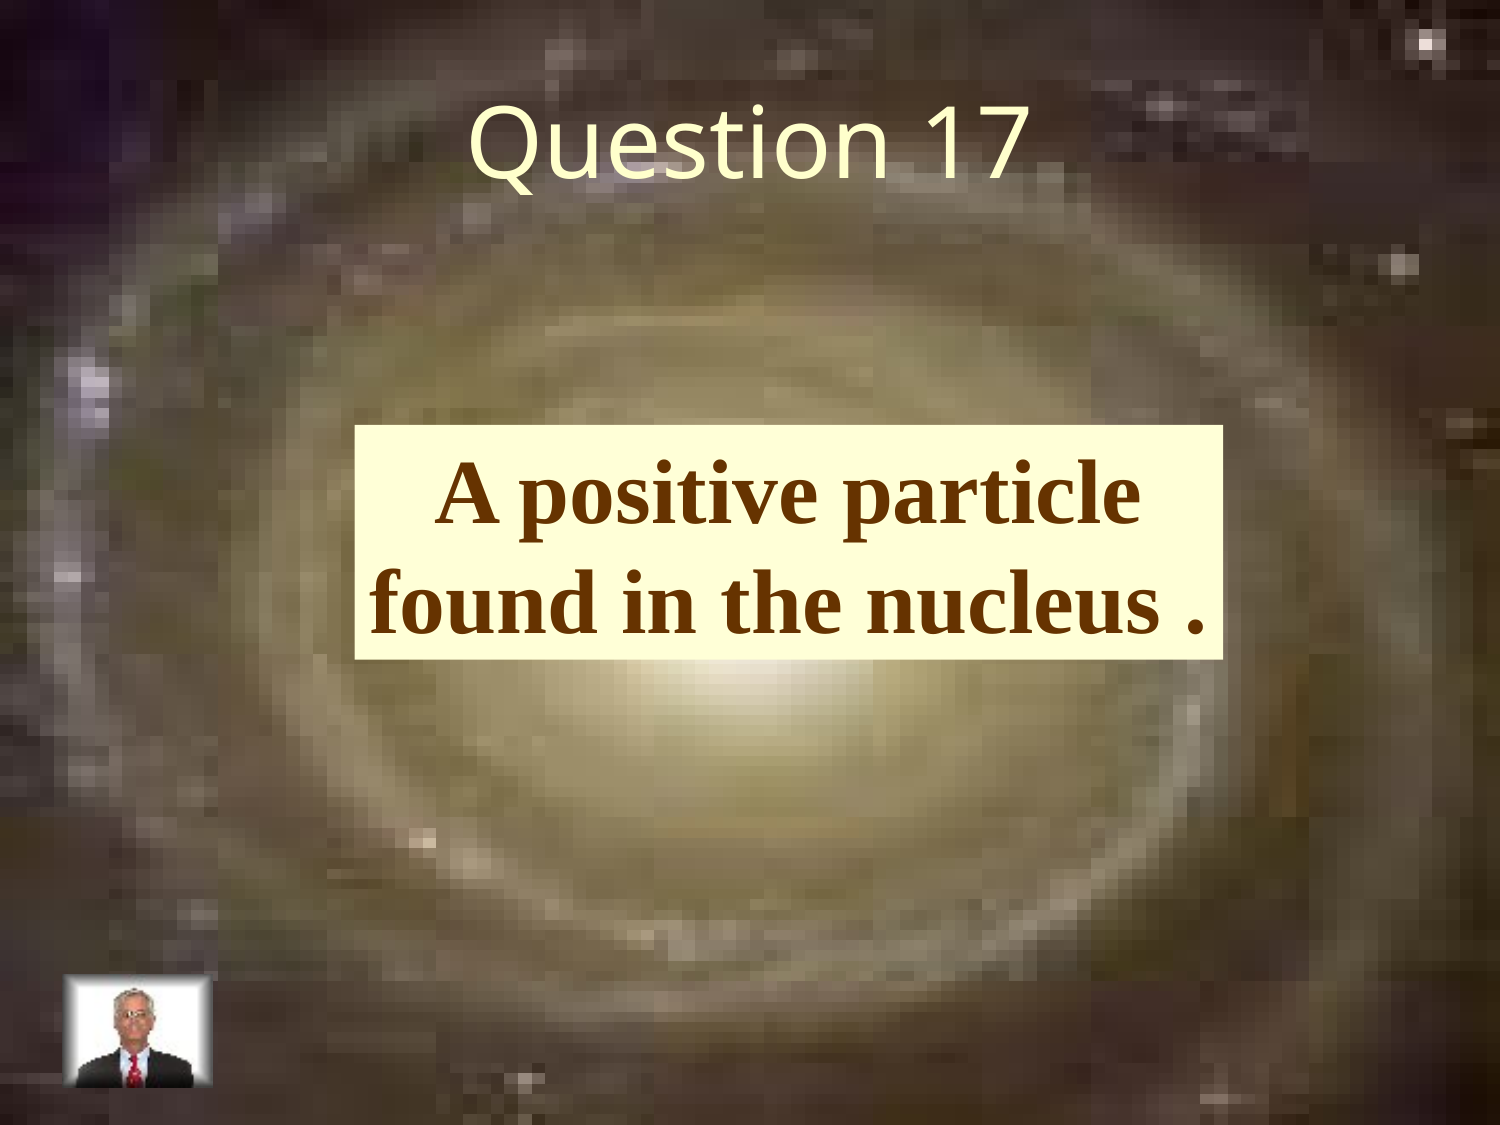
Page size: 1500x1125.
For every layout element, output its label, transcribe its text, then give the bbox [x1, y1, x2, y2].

picture [0, 0, 1500, 1125]
title Question 17 [74, 44, 1426, 233]
text_box A positive particle found in the nucleus . [354, 424, 1224, 660]
